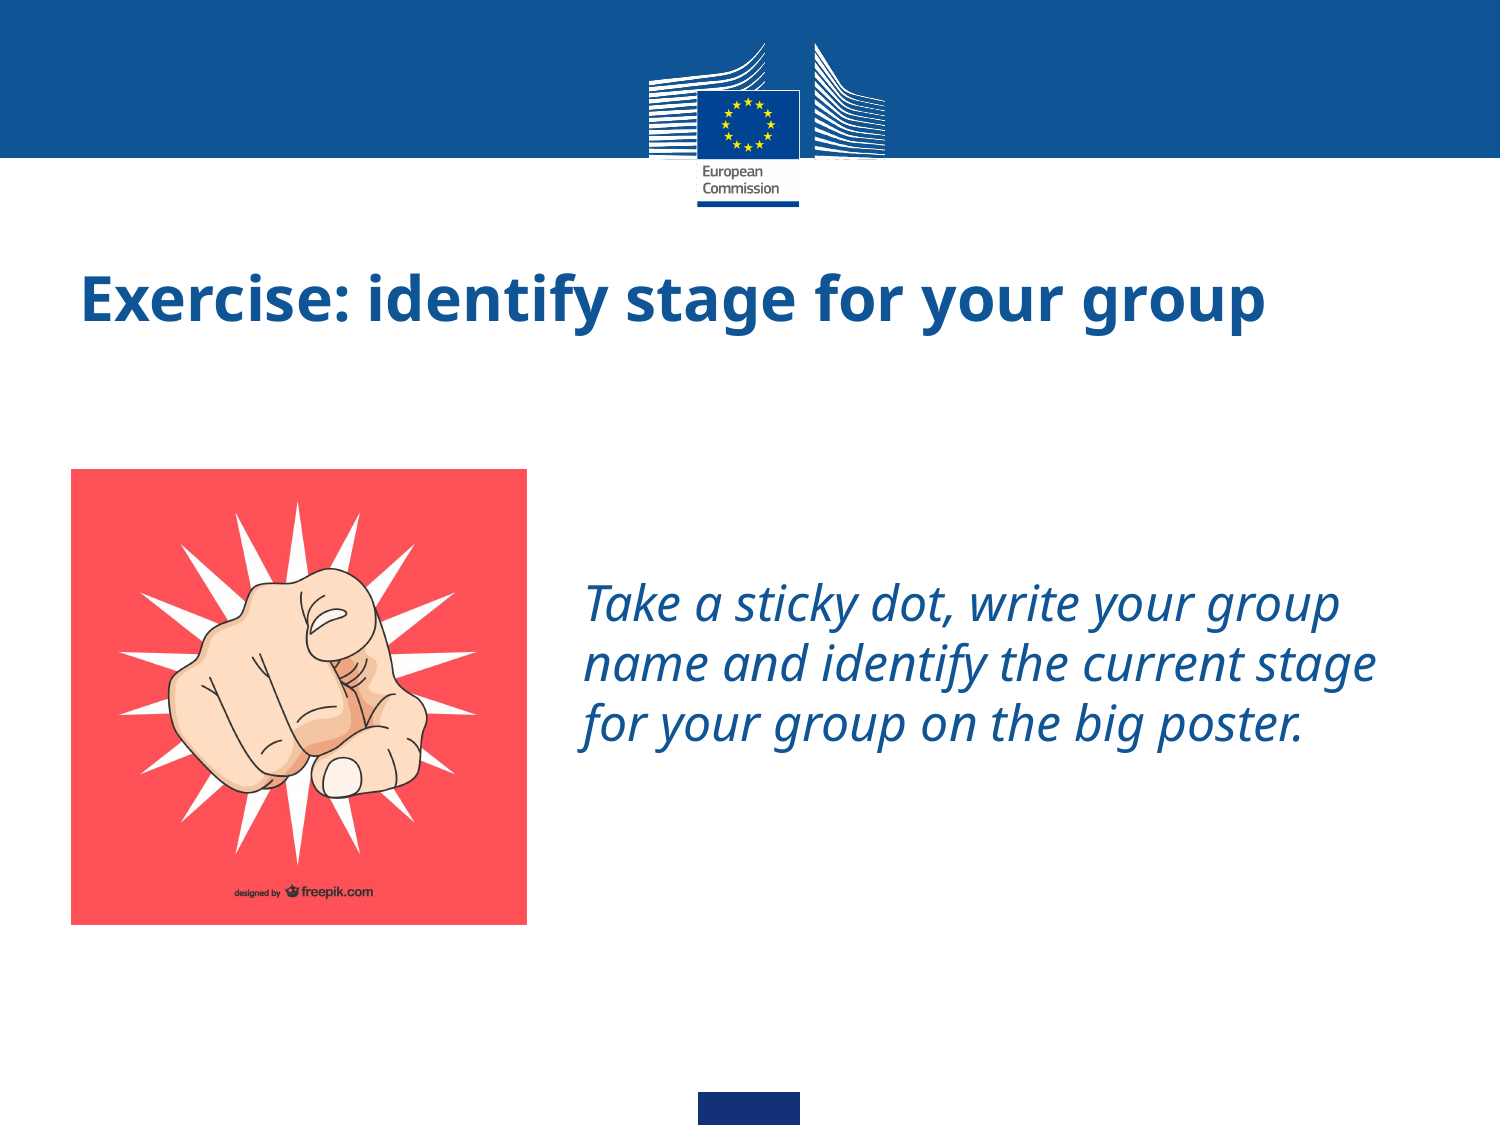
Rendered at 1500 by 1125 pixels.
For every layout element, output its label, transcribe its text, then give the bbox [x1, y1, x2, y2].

list Take a sticky dot, write your group name and identify the current stage for your group on the big poster. [568, 563, 1430, 857]
picture [71, 469, 527, 926]
title Exercise: identify stage for your group [64, 219, 1415, 374]
picture [649, 42, 885, 208]
